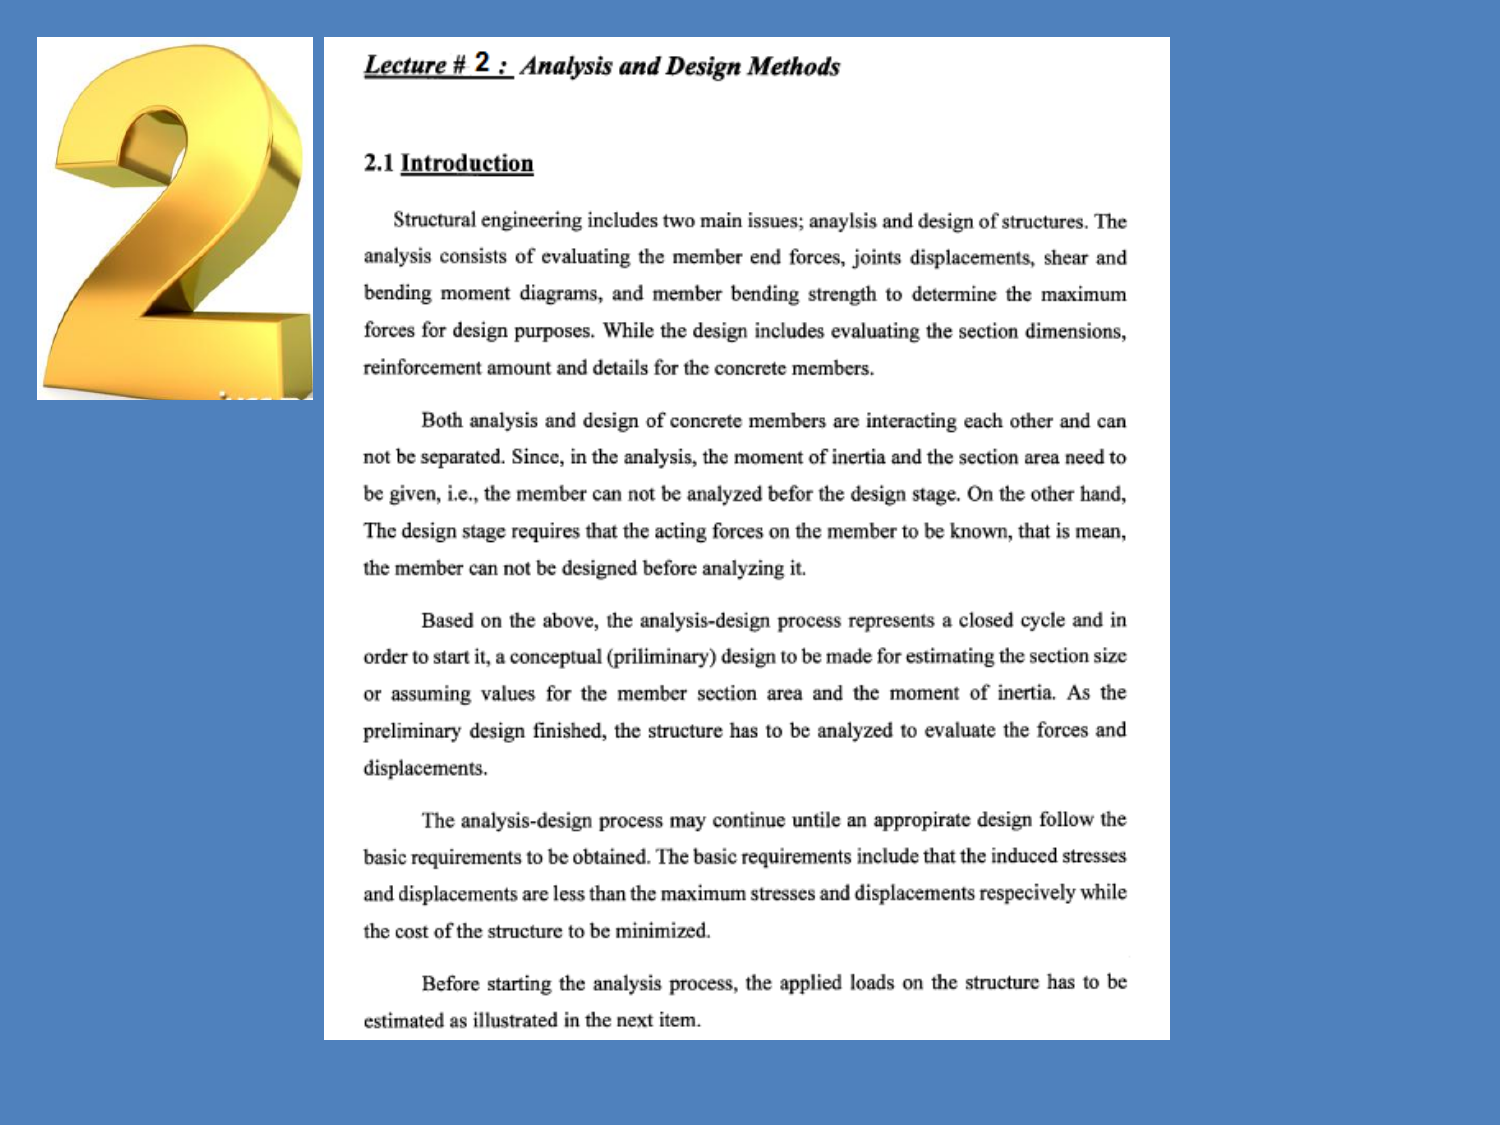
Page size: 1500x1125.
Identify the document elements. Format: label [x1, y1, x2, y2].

picture [324, 37, 1170, 1041]
picture [37, 37, 313, 401]
